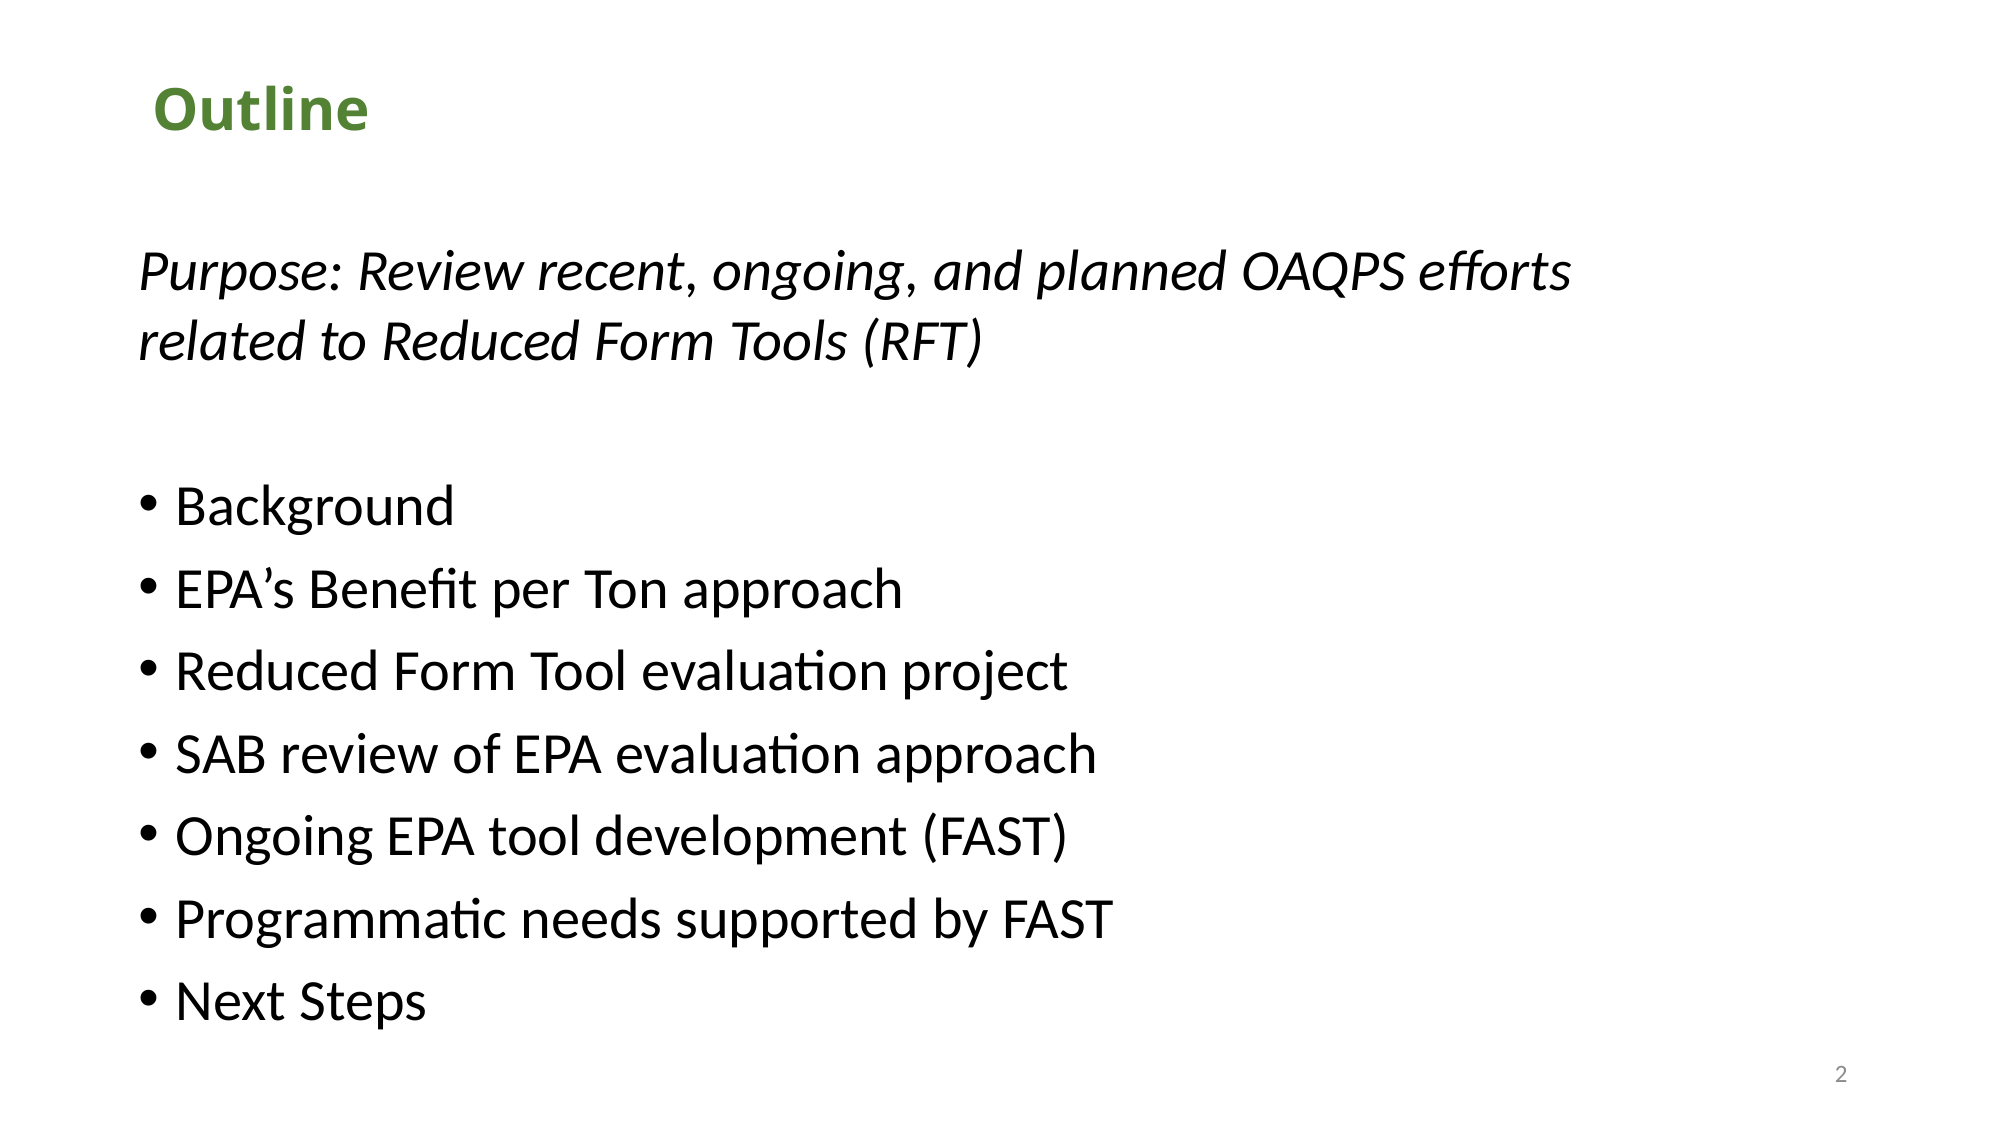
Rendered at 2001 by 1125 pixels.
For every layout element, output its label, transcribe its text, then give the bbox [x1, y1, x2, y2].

list Purpose: Review recent, ongoing, and planned OAQPS efforts related to Reduced Form Tools (RFT) Background EPA’s Benefit per Ton approach Reduced Form Tool evaluation project SAB review of EPA evaluation approach Ongoing EPA tool development (FAST) Programmatic needs supported by FAST Next Steps [123, 224, 1716, 1065]
title Outline [137, 3, 1863, 221]
slide_number 2 [1412, 1042, 1863, 1103]
